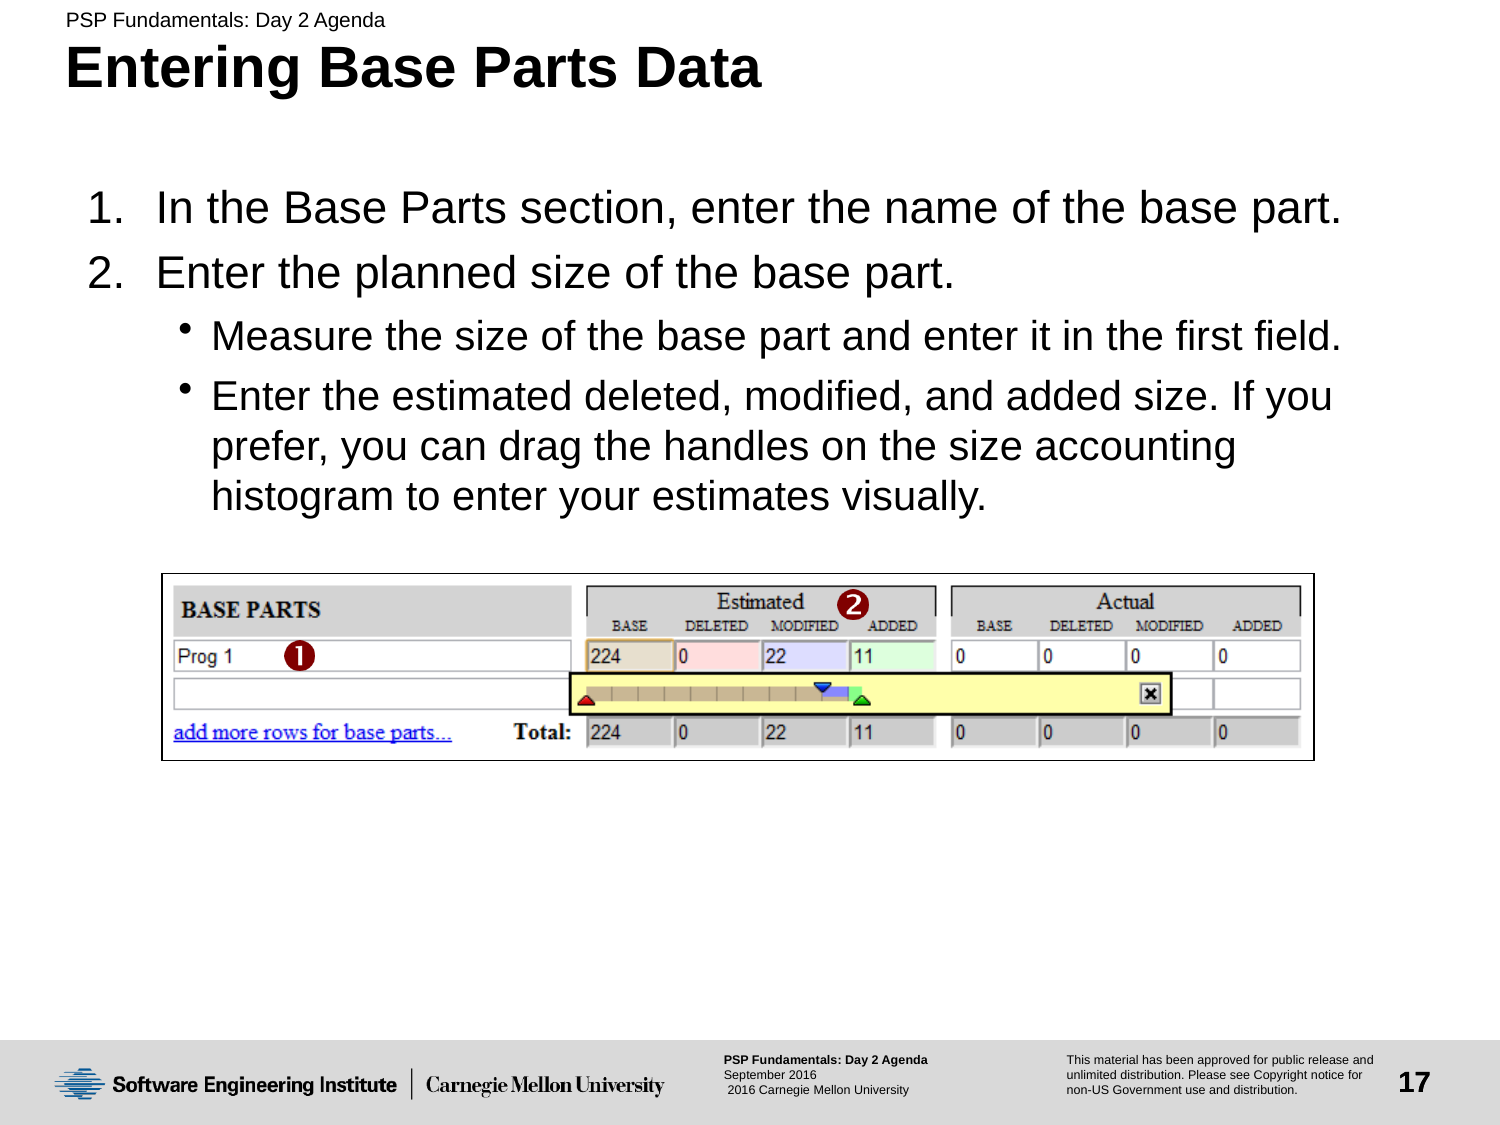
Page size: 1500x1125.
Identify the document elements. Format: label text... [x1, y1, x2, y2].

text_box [162, 574, 1313, 760]
title Entering Base Parts Data [65, 37, 1430, 148]
picture [46, 1061, 673, 1104]
list In the Base Parts section, enter the name of the base part. Enter the planned size of the base part. Measure the size of the base part and enter it in the first field. Enter the estimated deleted, modified, and added size. If you prefer, you can drag the handles on the size accounting histogram to enter your estimates visually. [65, 177, 1431, 1000]
